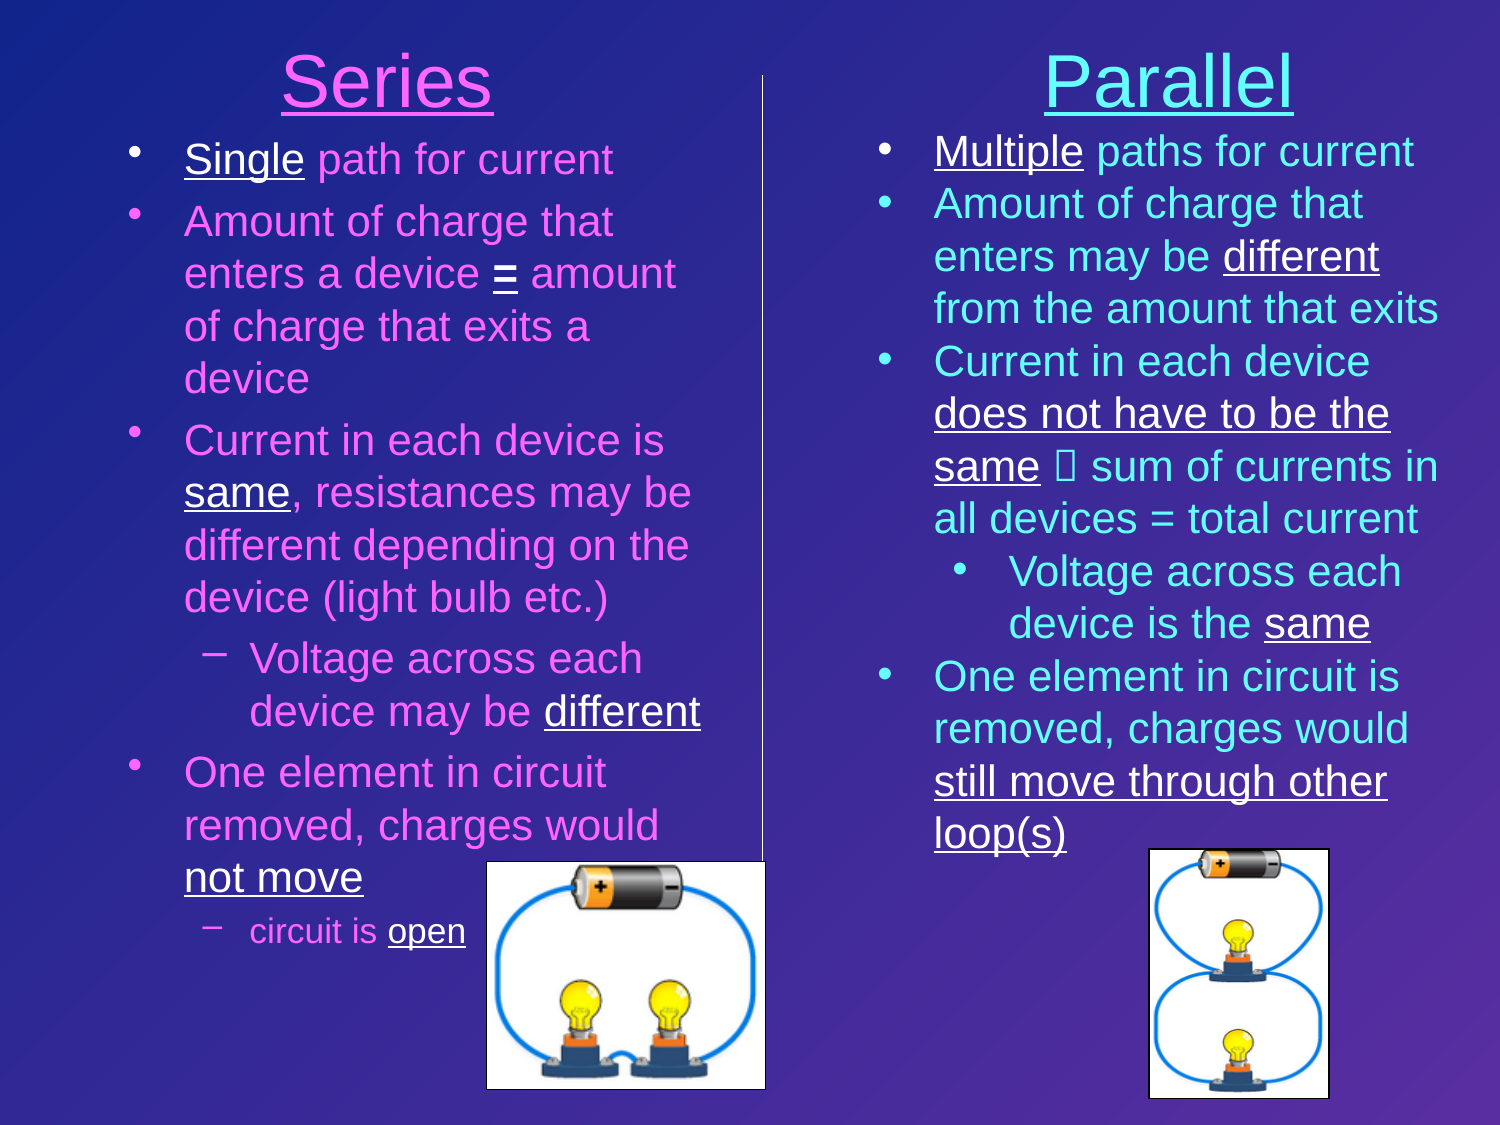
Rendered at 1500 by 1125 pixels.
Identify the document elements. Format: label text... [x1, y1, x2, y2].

picture [1149, 849, 1329, 1099]
picture [487, 862, 765, 1089]
list Series Single path for current Amount of charge that enters a device = amount of charge that exits a device Current in each device is same, resistances may be different depending on the device (light bulb etc.) Voltage across each device may be different One element in circuit removed, charges would not move circuit is open [112, 24, 738, 963]
text_box Parallel Multiple paths for current Amount of charge that enters may be different from the amount that exits Current in each device does not have to be the same  sum of currents in all devices = total current Voltage across each device is the same One element in circuit is removed, charges would still move through other loop(s) [862, 24, 1475, 918]
